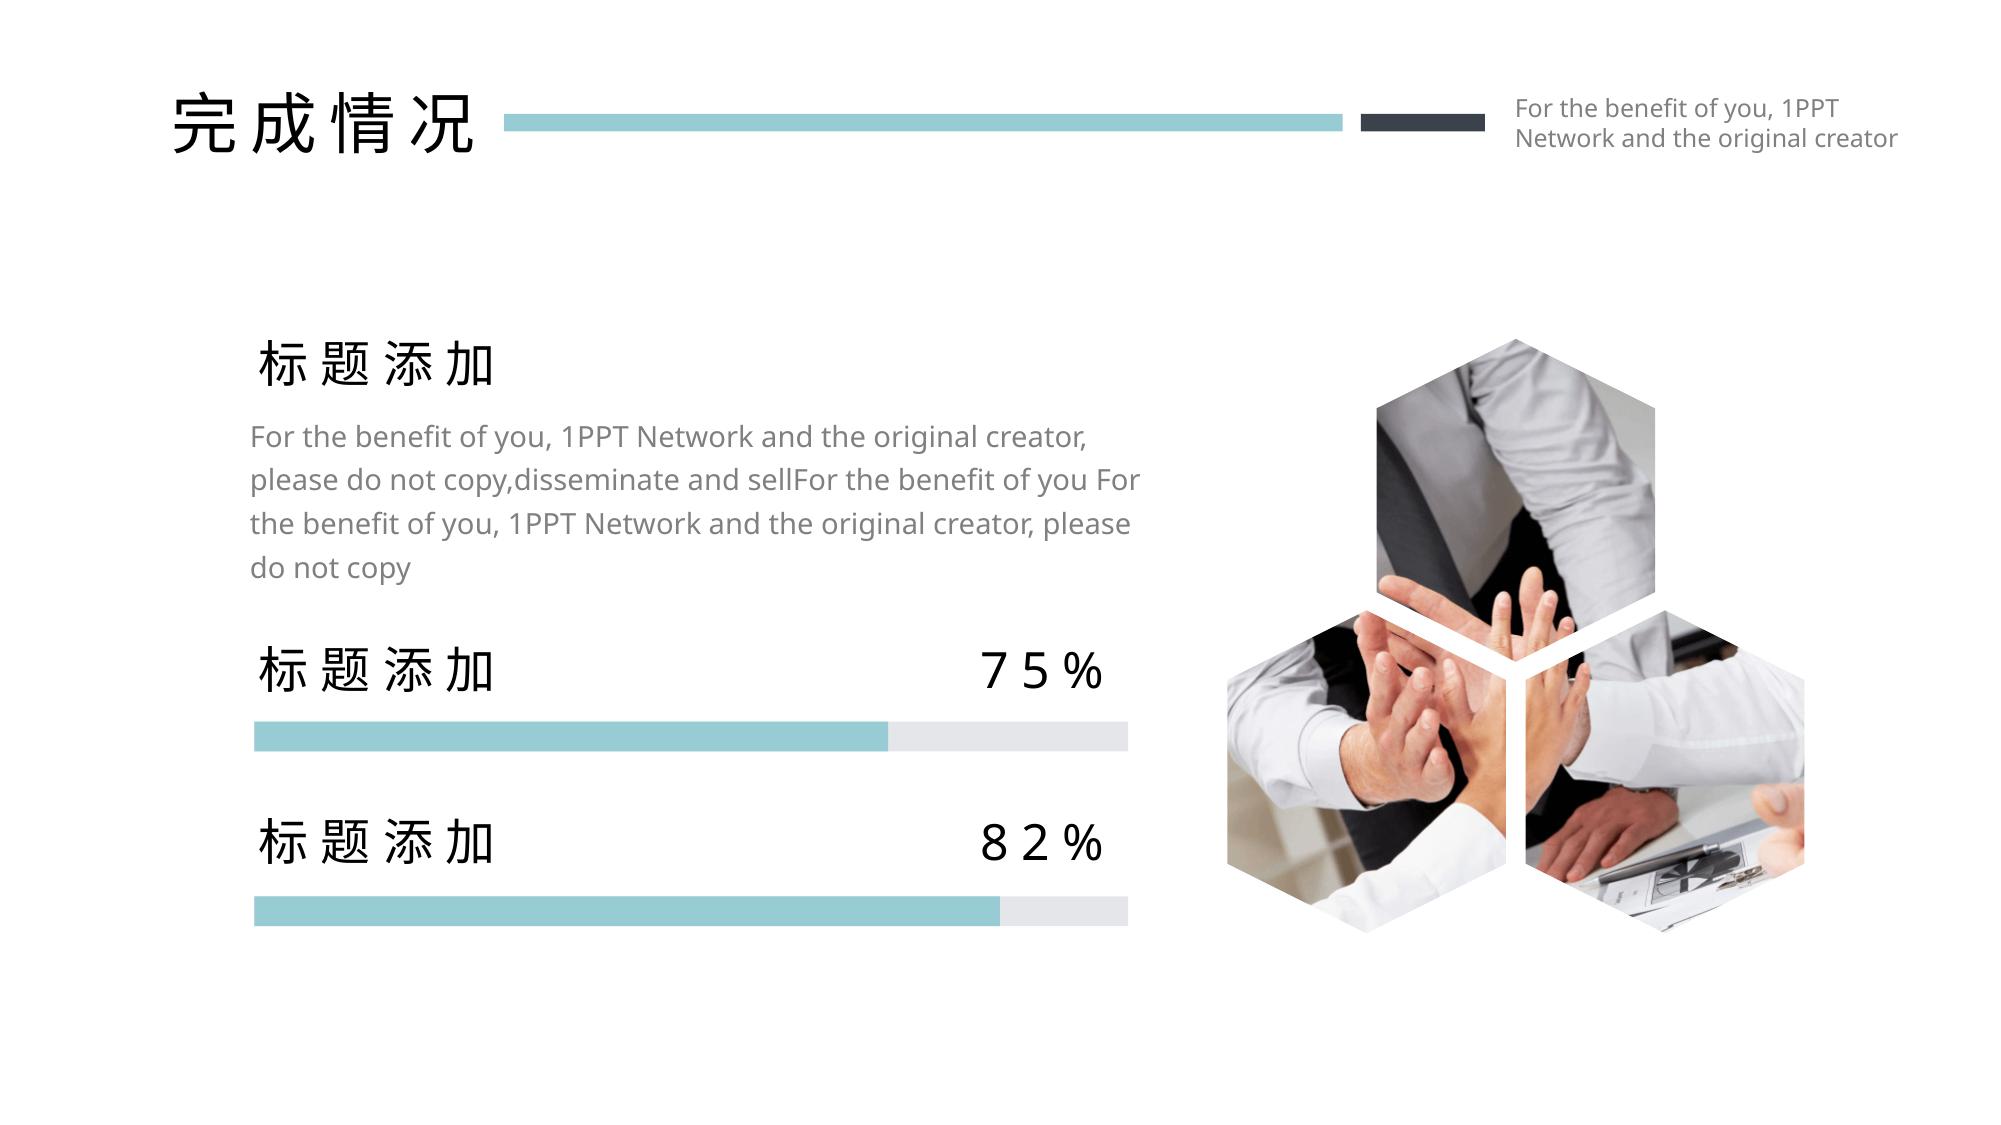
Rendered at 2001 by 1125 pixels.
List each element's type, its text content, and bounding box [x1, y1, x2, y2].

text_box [235, 325, 1172, 594]
text_box [1360, 113, 1486, 132]
text_box 完成情况 [156, 74, 491, 170]
text_box [1226, 609, 1507, 935]
text_box For the benefit of you, 1PPT Network and the original creator [1500, 84, 1940, 160]
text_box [235, 631, 1129, 927]
text_box [503, 113, 1344, 132]
text_box [1375, 337, 1657, 663]
text_box [1524, 609, 1806, 935]
